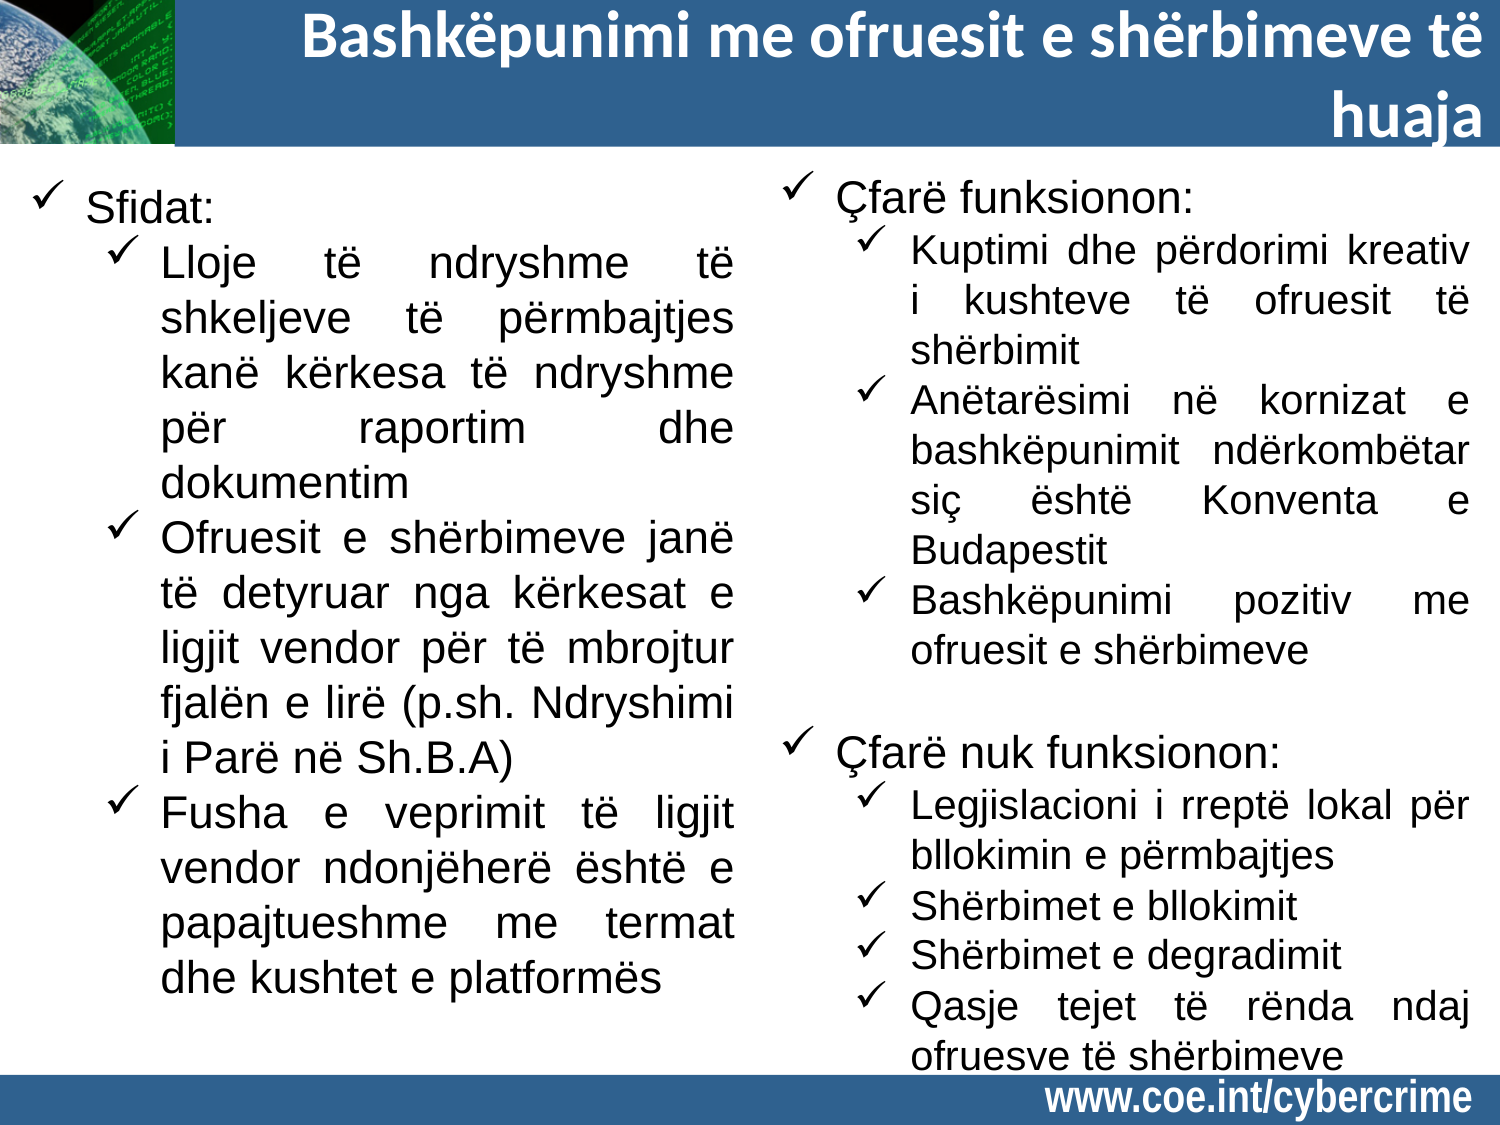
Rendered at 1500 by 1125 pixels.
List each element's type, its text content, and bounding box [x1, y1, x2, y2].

picture [0, 0, 175, 144]
text_box Bashkëpunimi me ofruesit e shërbimeve të huaja [177, 0, 1500, 149]
text_box Çfarë funksionon: Kuptimi dhe përdorimi kreativ i kushteve të ofruesit të shërbimit Anëtarësimi në kornizat e bashkëpunimit ndërkombëtar siç është Konventa e Budapestit Bashkëpunimi pozitiv me ofruesit e shërbimeve Çfarë nuk funksionon: Legjislacioni i rreptë lokal për bllokimin e përmbajtjes Shërbimet e bllokimit Shërbimet e degradimit Qasje tejet të rënda ndaj ofruesve të shërbimeve [764, 160, 1486, 1086]
text_box Sfidat: Lloje të ndryshme të shkeljeve të përmbajtjes kanë kërkesa të ndryshme për raportim dhe dokumentim Ofruesit e shërbimeve janë të detyruar nga kërkesat e ligjit vendor për të mbrojtur fjalën e lirë (p.sh. Ndryshimi i Parë në Sh.B.A) Fusha e veprimit të ligjit vendor ndonjëherë është e papajtueshme me termat dhe kushtet e platformës [14, 170, 750, 1010]
text_box www.coe.int/cybercrime [1030, 1059, 1500, 1125]
text_box [0, 1073, 1030, 1125]
